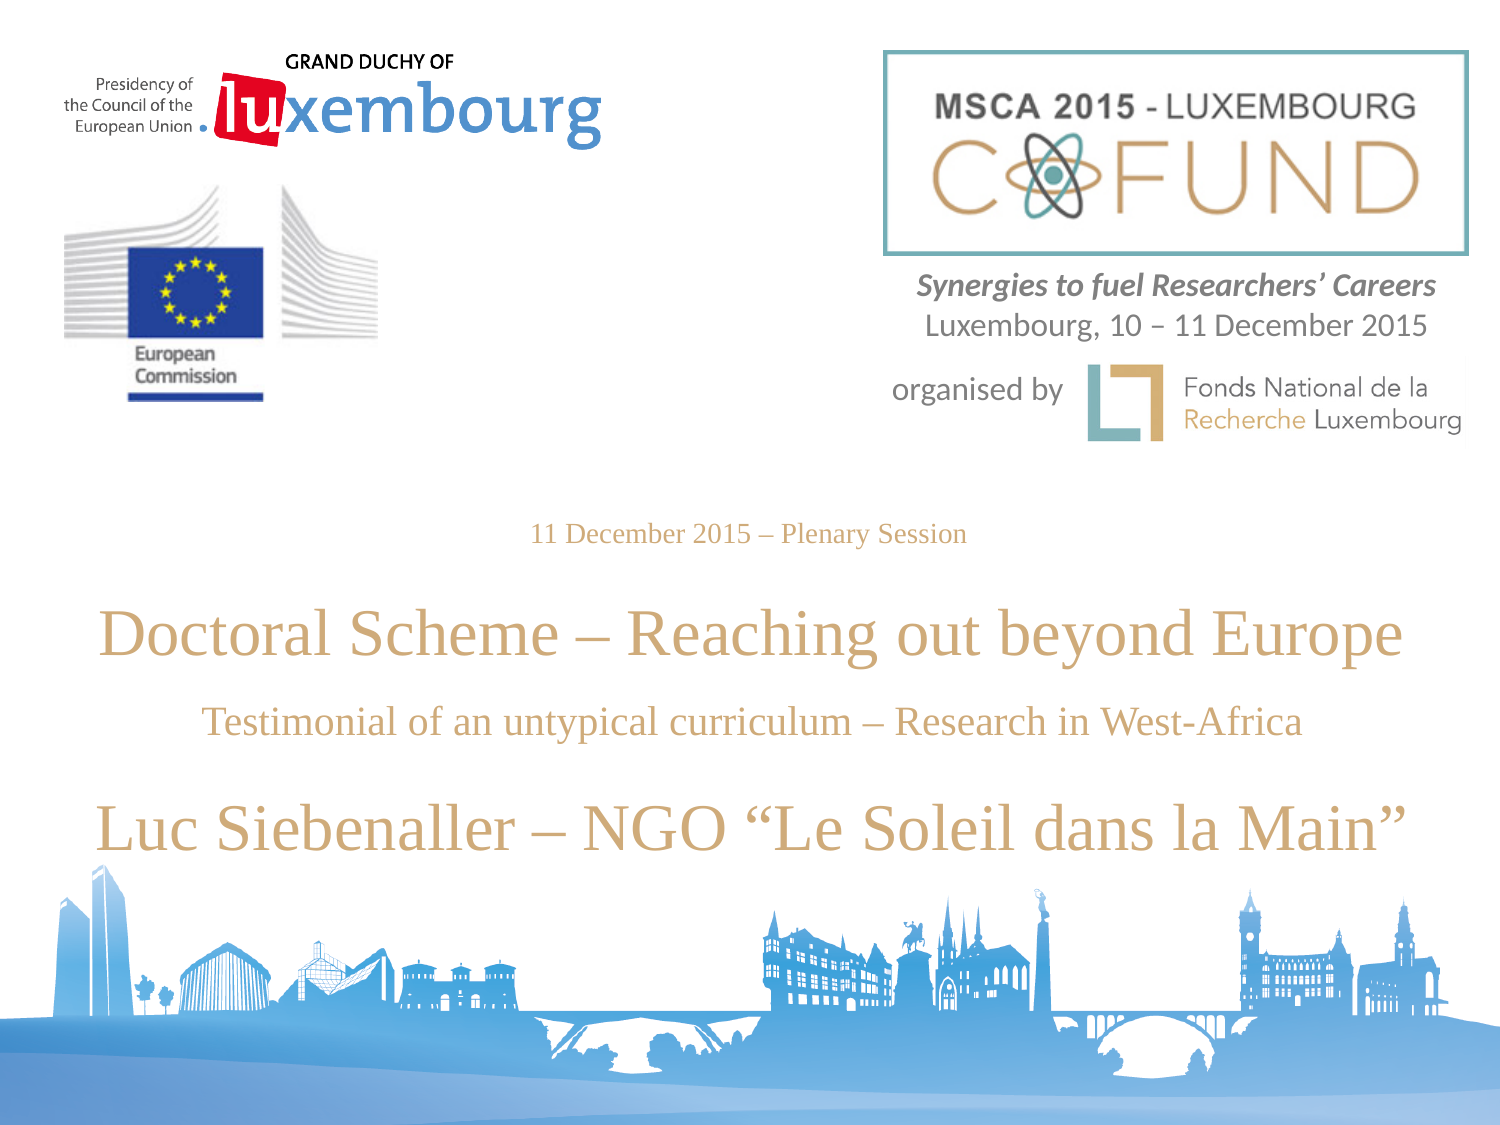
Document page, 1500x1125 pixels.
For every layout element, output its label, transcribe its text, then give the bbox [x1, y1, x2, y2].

picture [64, 184, 378, 403]
picture [1078, 356, 1497, 449]
text_box Synergies to fuel Researchers’ Careers Luxembourg, 10 – 11 December 2015 organised by [852, 255, 1500, 460]
picture [64, 54, 601, 150]
picture [0, 860, 1500, 1125]
picture [882, 50, 1469, 256]
title 11 December 2015 – Plenary Session Doctoral Scheme – Reaching out beyond Europe Testimonial of an untypical curriculum – Research in West-Africa Luc Siebenaller – NGO “Le Soleil dans la Main” [17, 455, 1488, 906]
